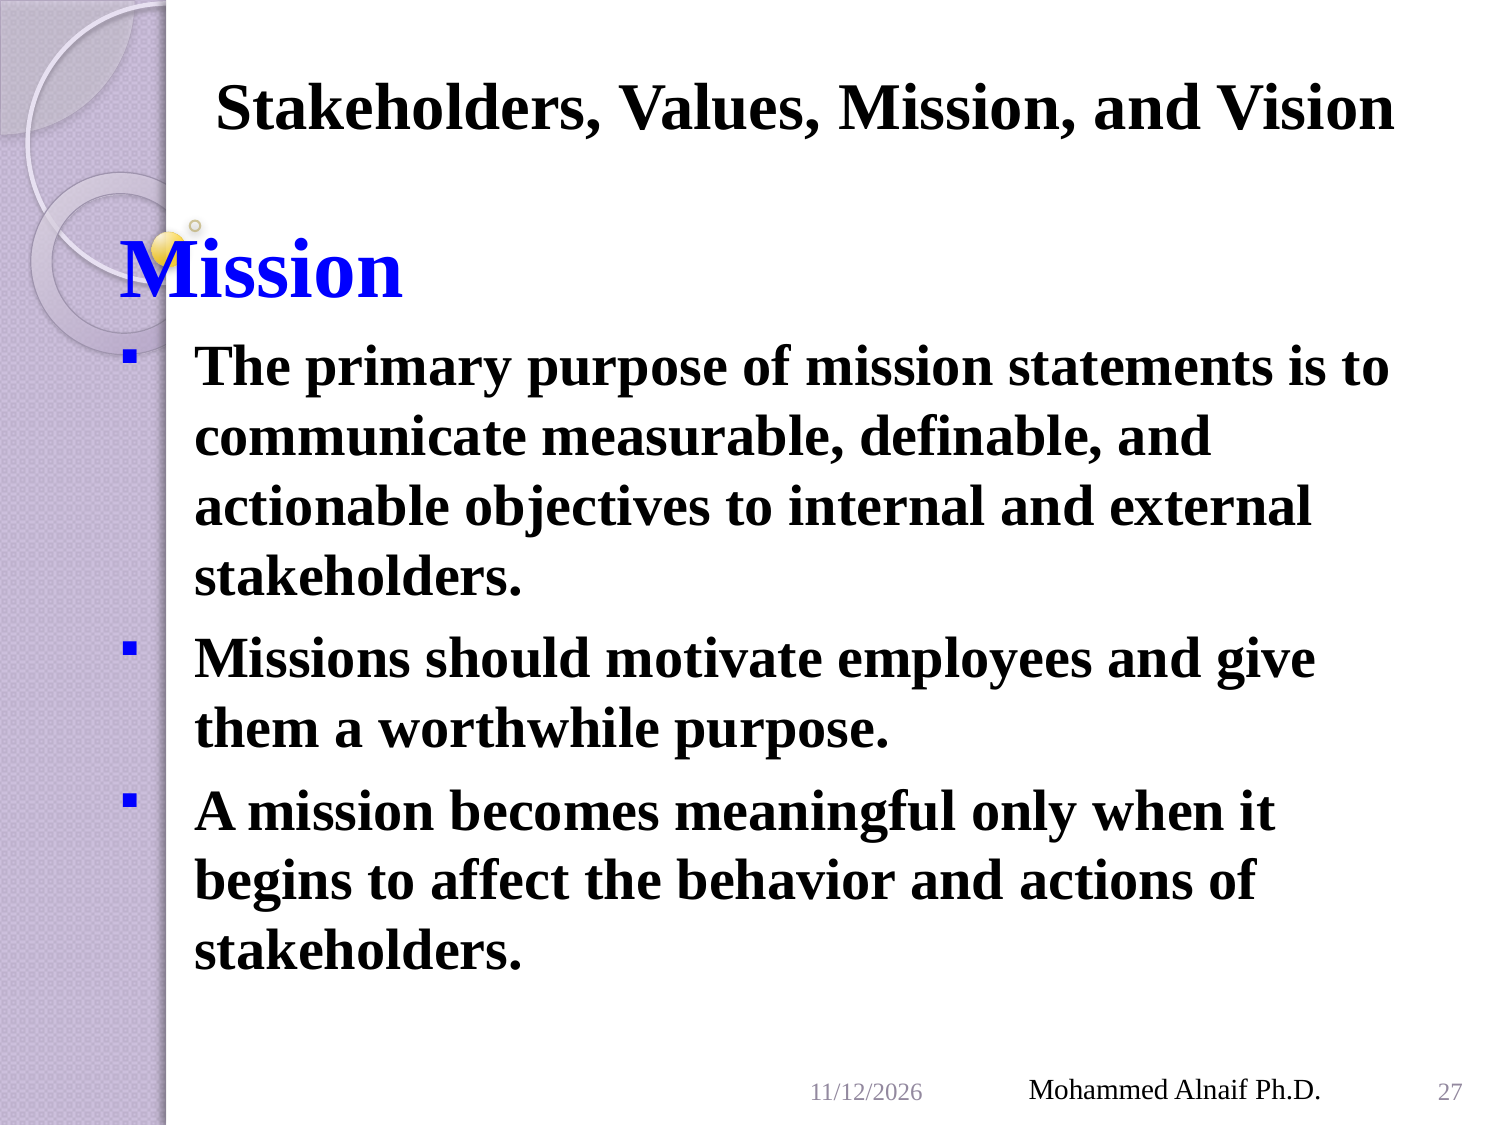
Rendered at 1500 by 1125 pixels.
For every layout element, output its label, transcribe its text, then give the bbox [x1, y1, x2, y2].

title Stakeholders, Values, Mission, and Vision [162, 37, 1450, 150]
slide_number 27 [1413, 1034, 1488, 1113]
subtitle Mission The primary purpose of mission statements is to communicate measurable, definable, and actionable objectives to internal and external stakeholders. Missions should motivate employees and give them a worthwhile purpose. A mission becomes meaningful only when it begins to affect the behavior and actions of stakeholders. [99, 212, 1450, 1038]
footer Mohammed Alnaif Ph.D. [937, 1038, 1413, 1113]
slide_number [587, 1038, 937, 1113]
